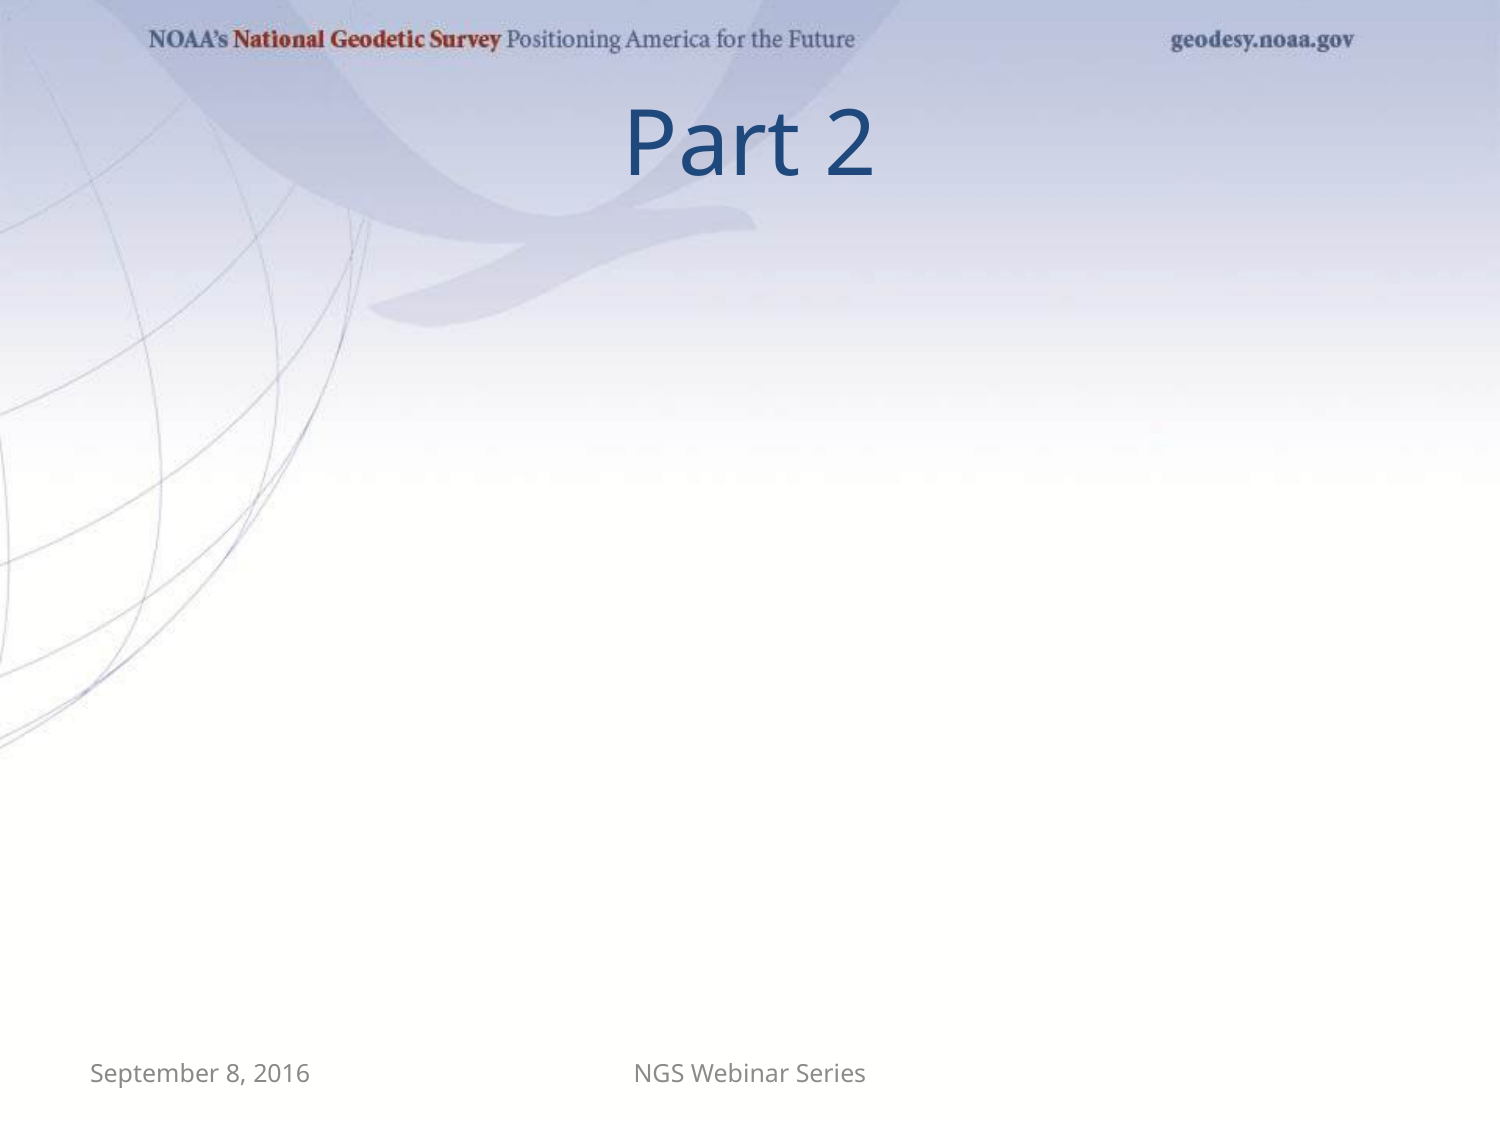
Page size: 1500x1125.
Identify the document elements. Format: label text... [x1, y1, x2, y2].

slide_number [75, 1042, 425, 1103]
title Part 2 [75, 45, 1425, 233]
picture [0, 0, 1500, 1122]
footer NGS Webinar Series [512, 1042, 988, 1103]
